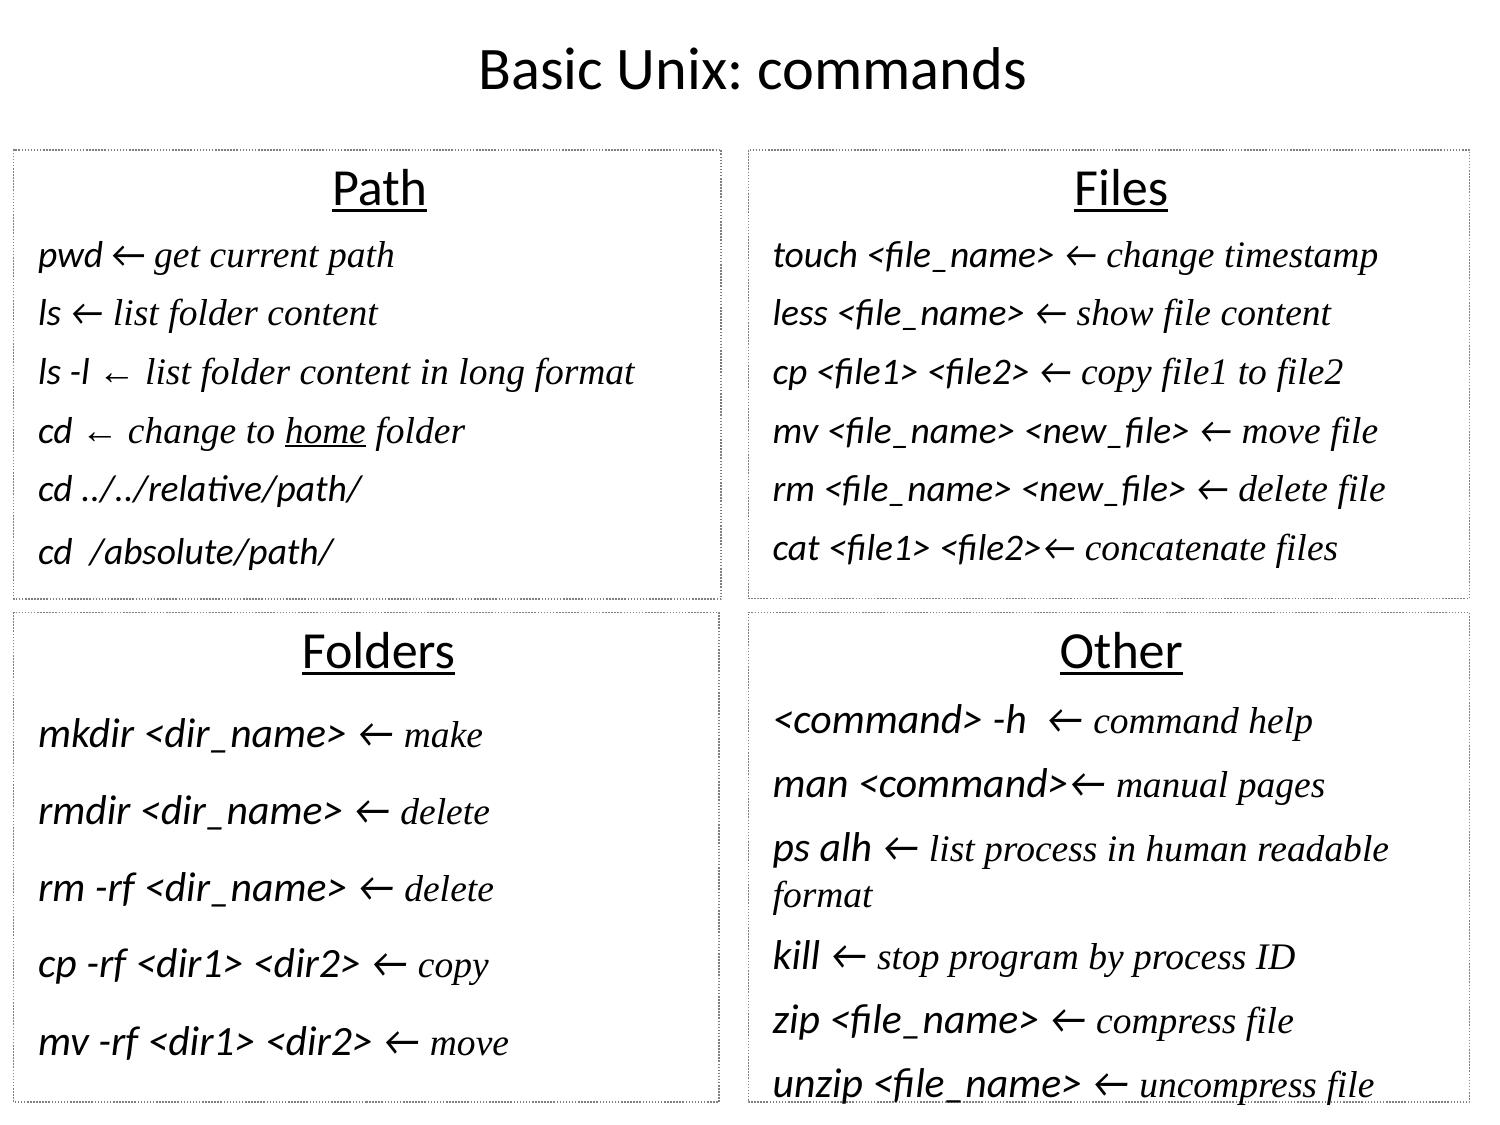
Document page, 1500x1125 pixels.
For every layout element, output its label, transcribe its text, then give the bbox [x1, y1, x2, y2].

text_box Folders mkdir <dir_name> ← make rmdir <dir_name> ← delete rm -rf <dir_name> ← delete cp -rf <dir1> <dir2> ← copy mv -rf <dir1> <dir2> ← move [13, 612, 719, 1103]
title Basic Unix: commands [78, 0, 1428, 161]
text_box Path pwd ← get current path ls ← list folder content ls -l ← list folder content in long format cd ← change to home folder cd ../../relative/path/ cd /absolute/path/ [13, 149, 722, 599]
text_box Other <command> -h ← command help man <command>← manual pages ps alh ← list process in human readable format kill ← stop program by process ID zip <file_name> ← compress file unzip <file_name> ← uncompress file [748, 612, 1470, 1103]
text_box Files touch <file_name> ← change timestamp less <file_name> ← show file content cp <file1> <file2> ← copy file1 to file2 mv <file_name> <new_file> ← move file rm <file_name> <new_file> ← delete file cat <file1> <file2>← concatenate files [748, 149, 1470, 599]
